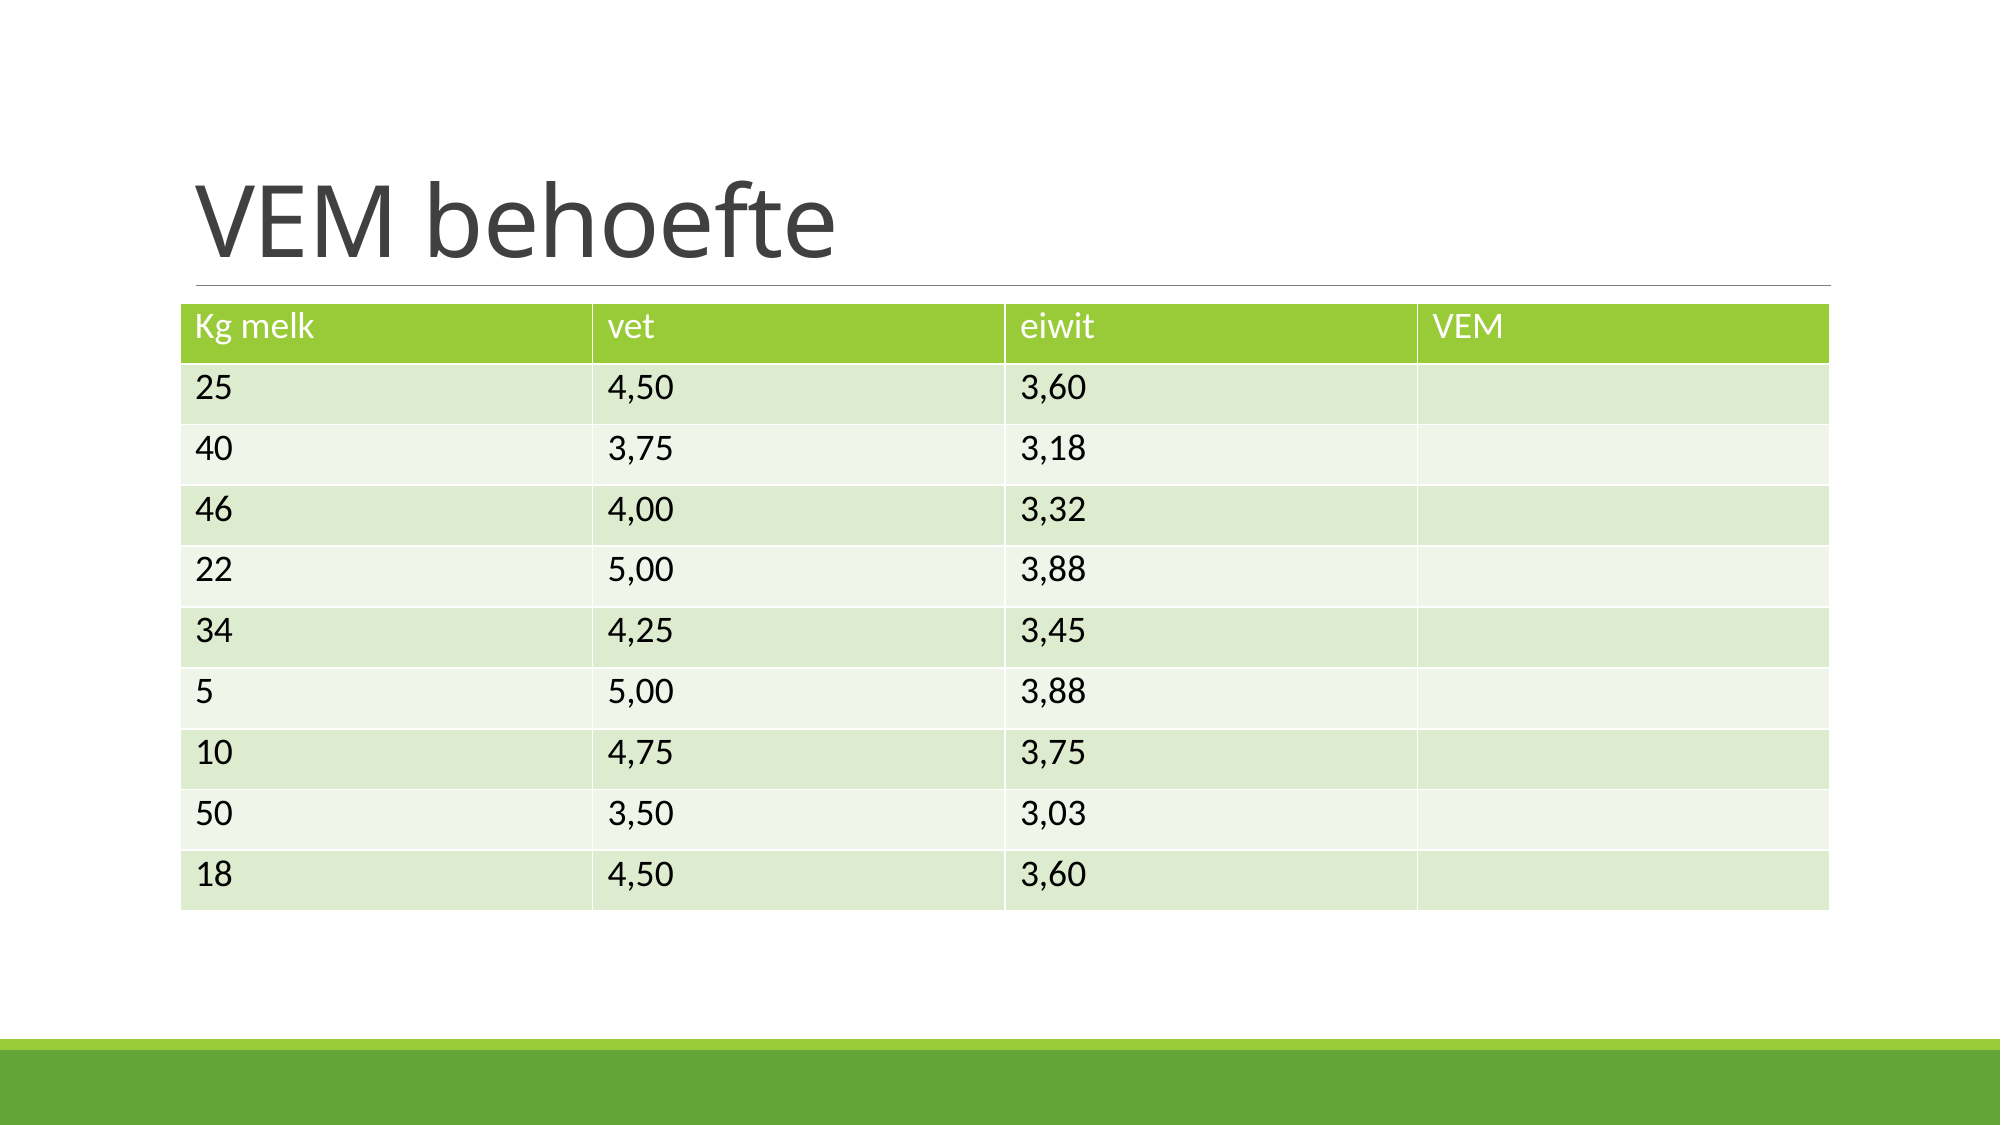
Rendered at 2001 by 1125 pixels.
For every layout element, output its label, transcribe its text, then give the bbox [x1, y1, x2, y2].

table_cell 3,75 [593, 425, 1004, 484]
table_cell 18 [181, 851, 592, 910]
table_cell [1418, 486, 1829, 545]
table_header eiwit [1006, 304, 1417, 363]
table_cell 3,45 [1006, 608, 1417, 667]
table_header Kg melk [181, 304, 592, 363]
table_header VEM [1418, 304, 1829, 363]
table_cell 3,32 [1006, 486, 1417, 545]
table_header vet [593, 304, 1004, 363]
table_cell [1418, 608, 1829, 667]
table_cell 4,75 [593, 730, 1004, 789]
title VEM behoefte [180, 47, 1830, 285]
table_cell 50 [181, 790, 592, 849]
table_cell [1418, 851, 1829, 910]
table_cell 25 [181, 365, 592, 424]
table_cell 10 [181, 730, 592, 789]
table_cell [1418, 790, 1829, 849]
table_cell 3,88 [1006, 669, 1417, 728]
table_cell 5,00 [593, 669, 1004, 728]
table_cell [1418, 425, 1829, 484]
table_cell 3,60 [1006, 365, 1417, 424]
table_cell 5 [181, 669, 592, 728]
table_cell 46 [181, 486, 592, 545]
table_cell 3,03 [1006, 790, 1417, 849]
table_cell 40 [181, 425, 592, 484]
table_cell 22 [181, 547, 592, 606]
table_cell 4,50 [593, 851, 1004, 910]
table_cell 4,00 [593, 486, 1004, 545]
table_cell 34 [181, 608, 592, 667]
table_cell [1418, 547, 1829, 606]
table_cell 4,25 [593, 608, 1004, 667]
table_cell [1418, 669, 1829, 728]
table_cell 3,18 [1006, 425, 1417, 484]
table_cell 3,60 [1006, 851, 1417, 910]
table_cell [1418, 730, 1829, 789]
table_cell [1418, 365, 1829, 424]
table_cell 3,50 [593, 790, 1004, 849]
table_cell 4,50 [593, 365, 1004, 424]
table_cell 5,00 [593, 547, 1004, 606]
table_cell 3,88 [1006, 547, 1417, 606]
table_cell 3,75 [1006, 730, 1417, 789]
